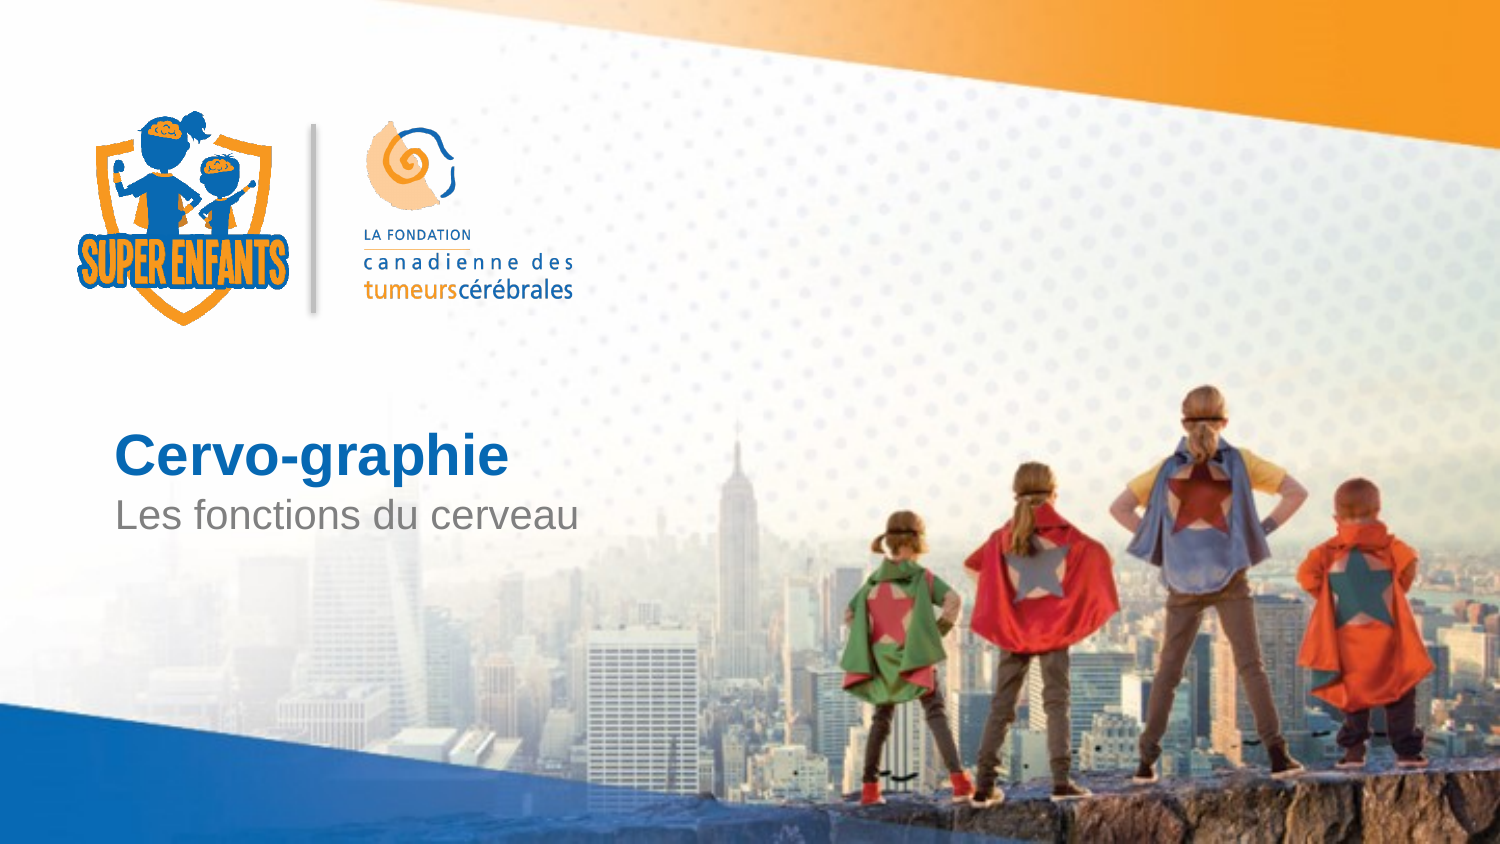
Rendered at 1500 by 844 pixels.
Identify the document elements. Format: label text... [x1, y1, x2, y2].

text_box Cervo-graphie Les fonctions du cerveau [100, 410, 880, 545]
picture [0, 0, 1500, 844]
